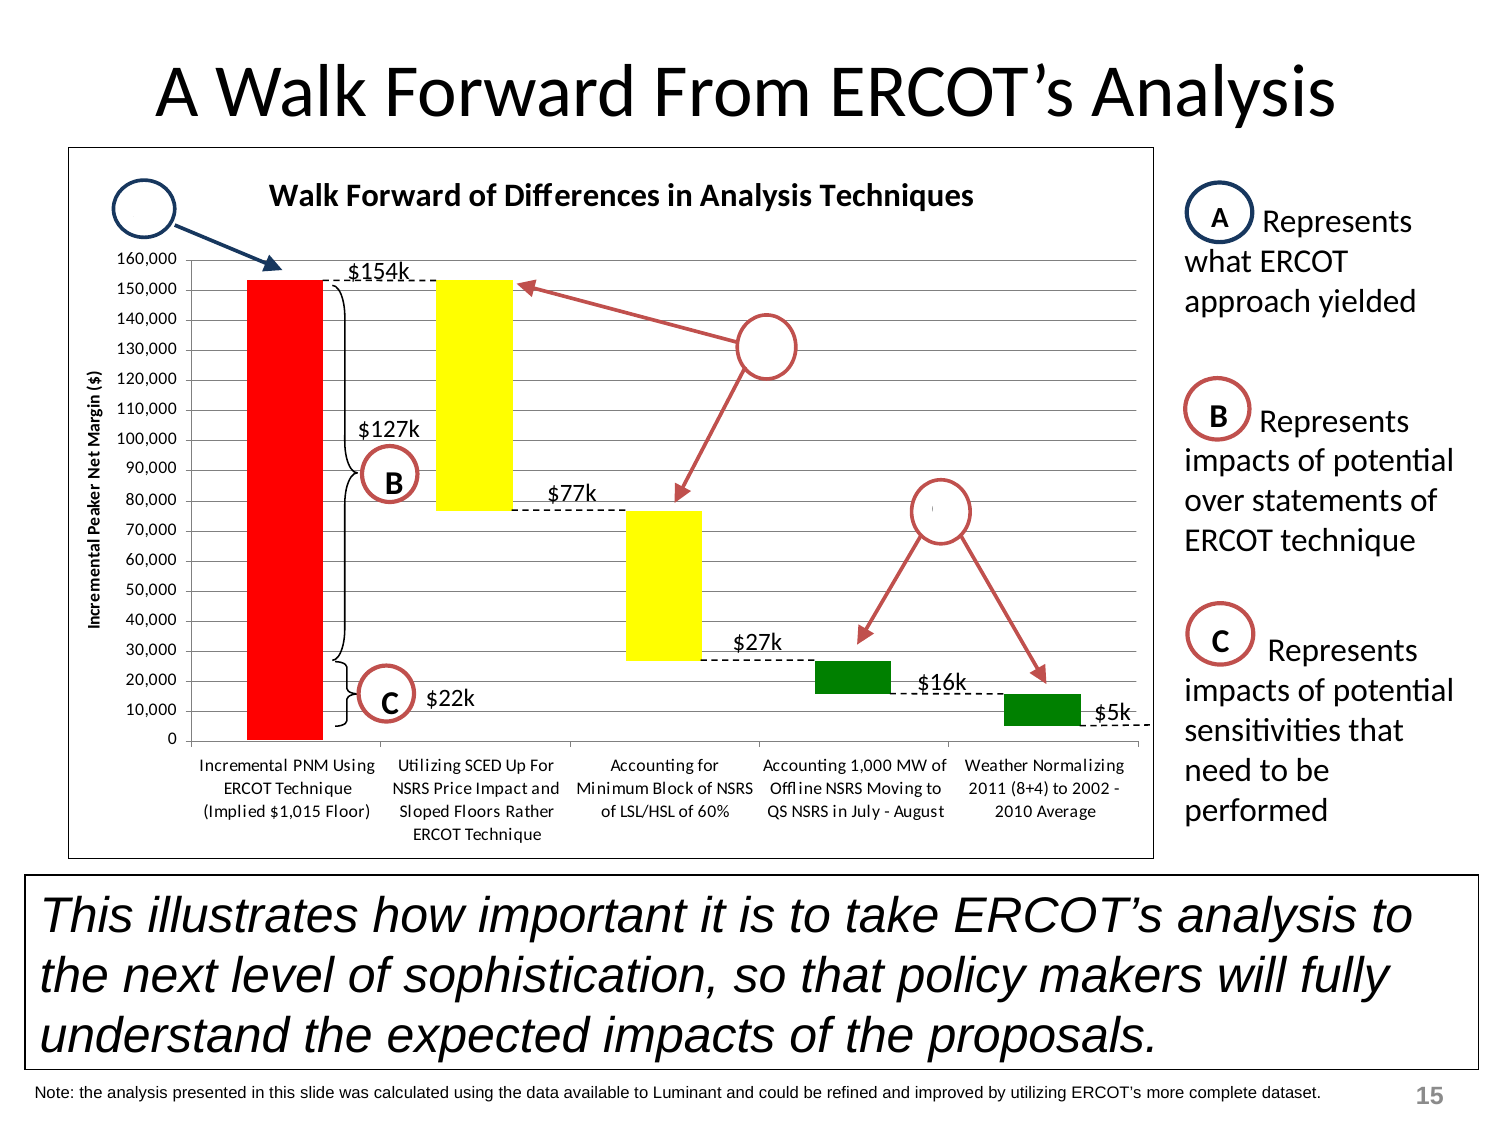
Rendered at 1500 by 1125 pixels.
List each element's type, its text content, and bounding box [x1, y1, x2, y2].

text_box B [1183, 375, 1252, 442]
text_box 15 [1108, 1070, 1459, 1125]
text_box Note: the analysis presented in this slide was calculated using the data available to Luminant and could be refined and improved by utilizing ERCOT’s more complete dataset. [19, 1074, 1361, 1110]
text_box A Walk Forward From ERCOT’s Analysis [38, 34, 1456, 139]
text_box This illustrates how important it is to take ERCOT’s analysis to the next level of sophistication, so that policy makers will fully understand the expected impacts of the proposals. [24, 874, 1479, 1070]
picture [61, 140, 1162, 866]
text_box Represents what ERCOT approach yielded Represents impacts of potential over statements of ERCOT technique Represents impacts of potential sensitivities that need to be performed [1169, 156, 1482, 836]
text_box A [1184, 180, 1255, 245]
text_box C [1185, 601, 1256, 667]
